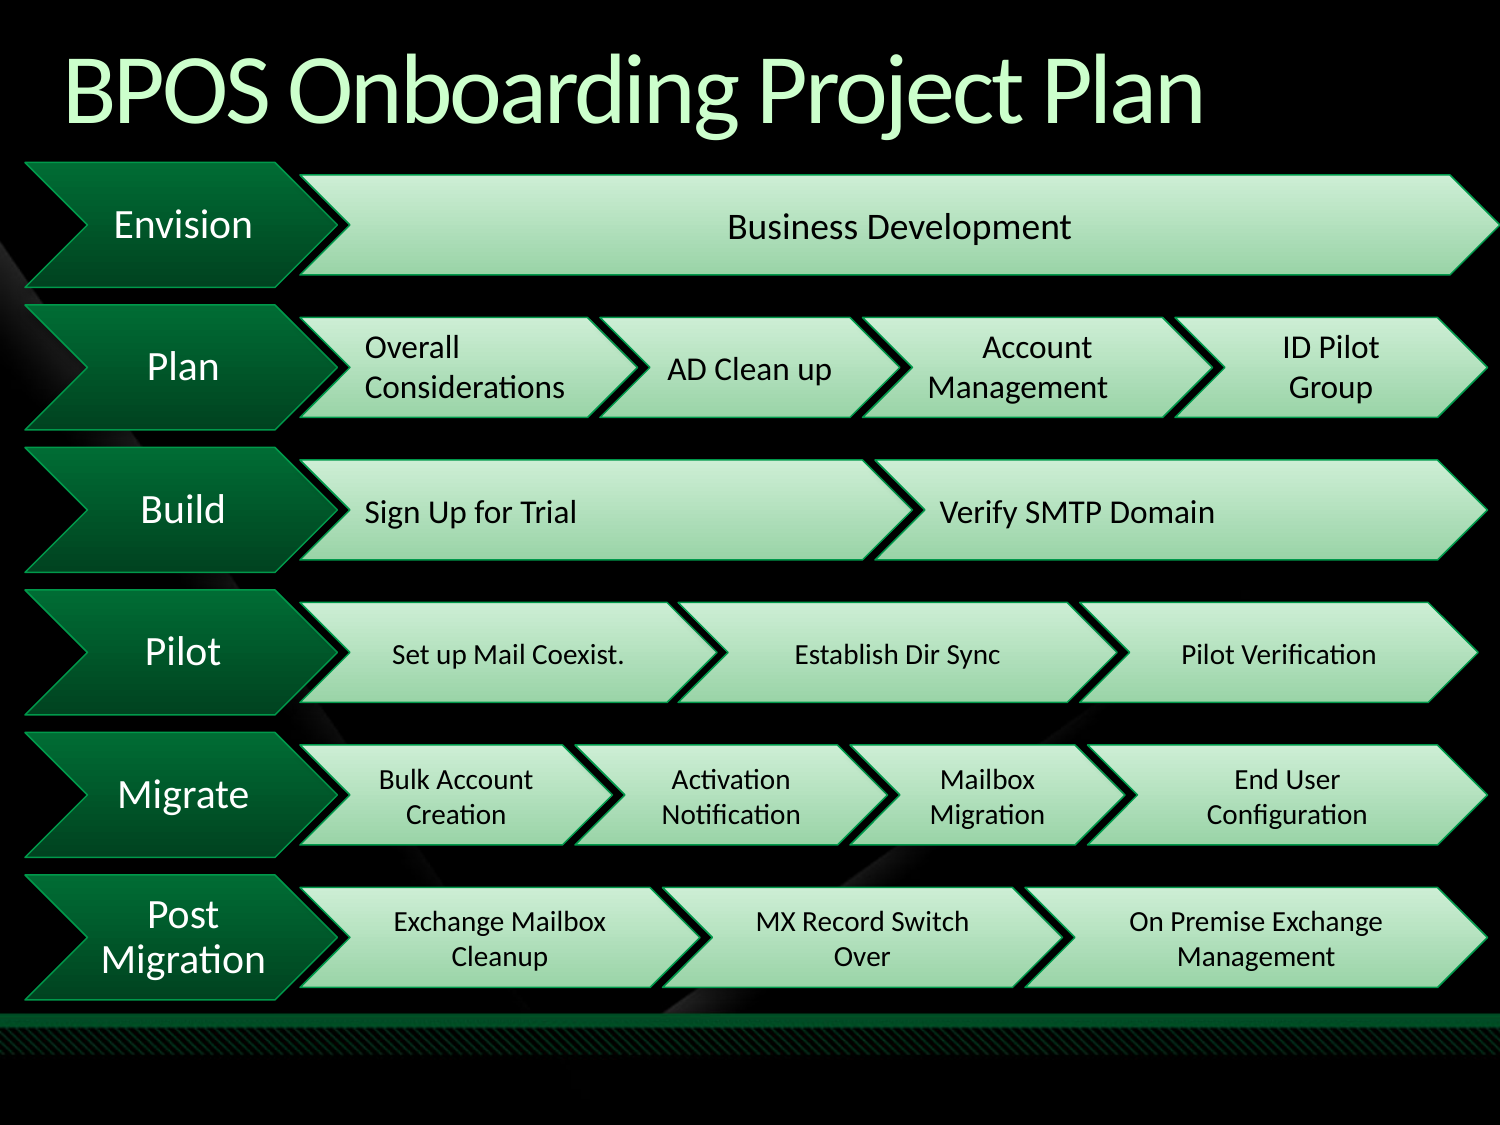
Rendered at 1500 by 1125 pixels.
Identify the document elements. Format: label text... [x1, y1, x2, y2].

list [12, 162, 1363, 288]
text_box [12, 447, 1363, 573]
picture [0, 0, 1500, 1125]
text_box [12, 589, 1363, 716]
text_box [299, 174, 1500, 418]
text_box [299, 887, 1488, 988]
text_box Pilot Verification [1367, 601, 1479, 704]
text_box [12, 874, 1363, 1001]
text_box End User Configuration [1368, 744, 1489, 846]
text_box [12, 732, 1363, 858]
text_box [12, 304, 1363, 431]
title BPOS Onboarding Project Plan [62, 37, 1438, 147]
text_box Verify SMTP Domain [1368, 459, 1489, 561]
